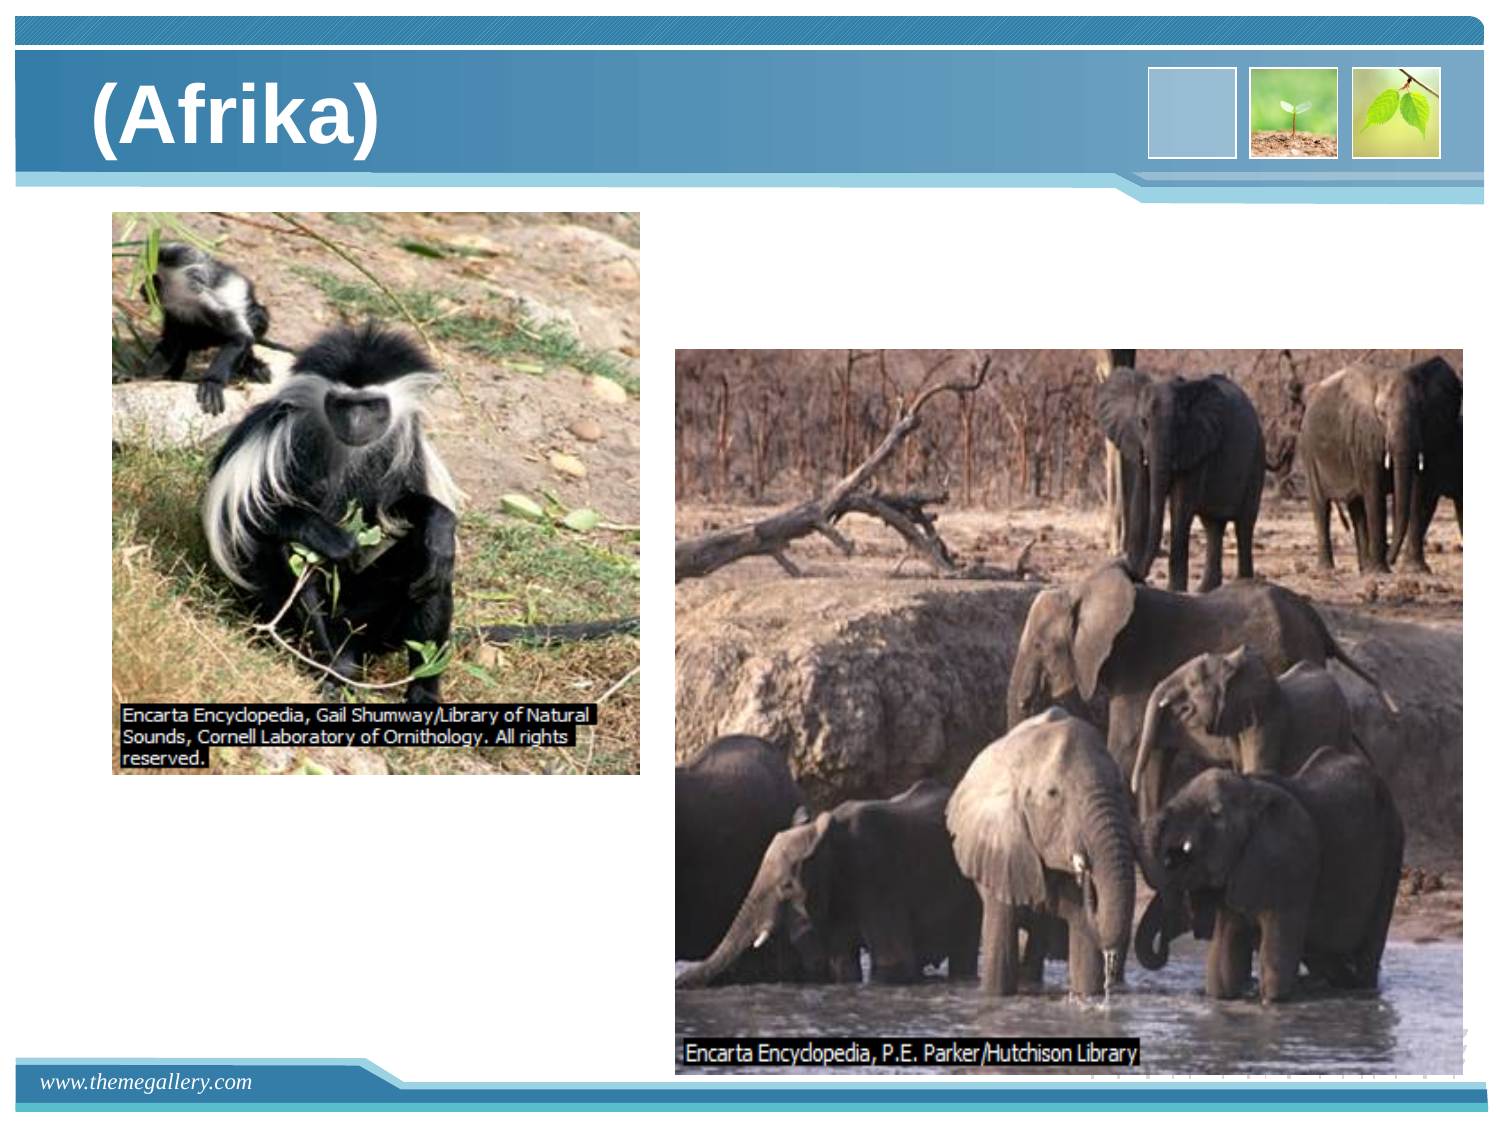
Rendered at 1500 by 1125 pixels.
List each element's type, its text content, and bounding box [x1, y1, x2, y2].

picture [1353, 69, 1439, 157]
title (Afrika) [74, 38, 1138, 182]
picture [1251, 69, 1337, 157]
picture [674, 349, 1463, 1076]
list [112, 212, 640, 776]
